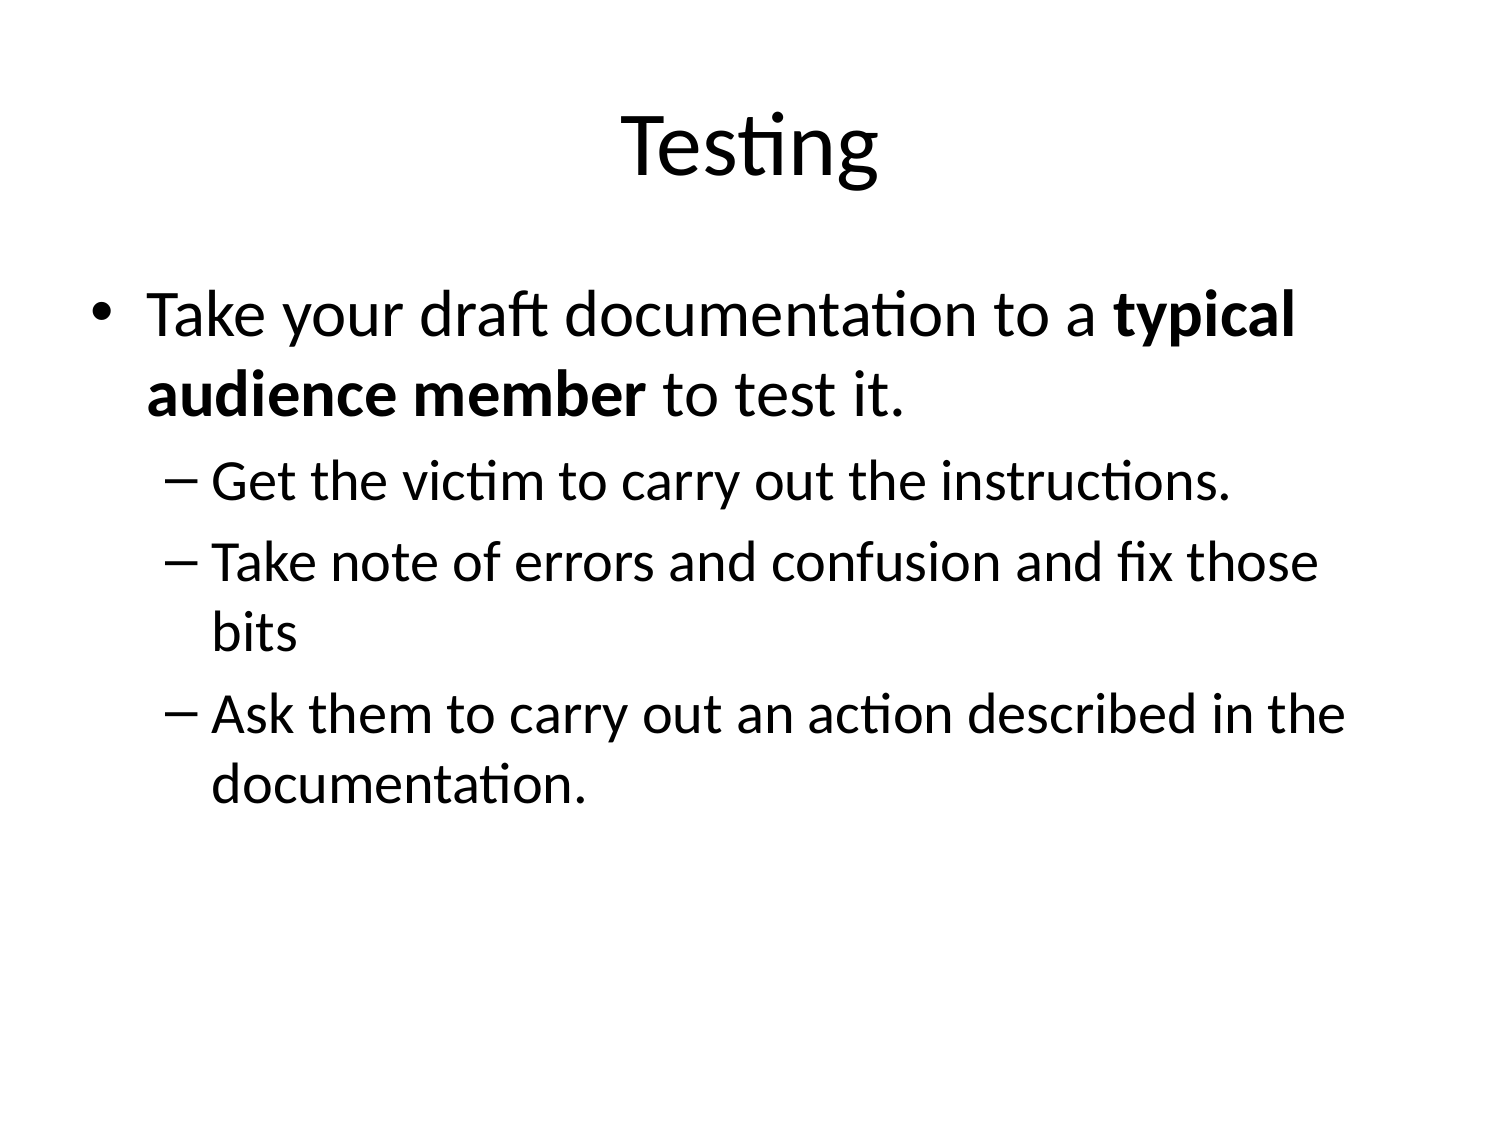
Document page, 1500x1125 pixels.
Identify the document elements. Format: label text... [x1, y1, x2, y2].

title Testing [74, 44, 1426, 233]
list Take your draft documentation to a typical audience member to test it. Get the victim to carry out the instructions. Take note of errors and confusion and fix those bits Ask them to carry out an action described in the documentation. [74, 262, 1426, 1006]
